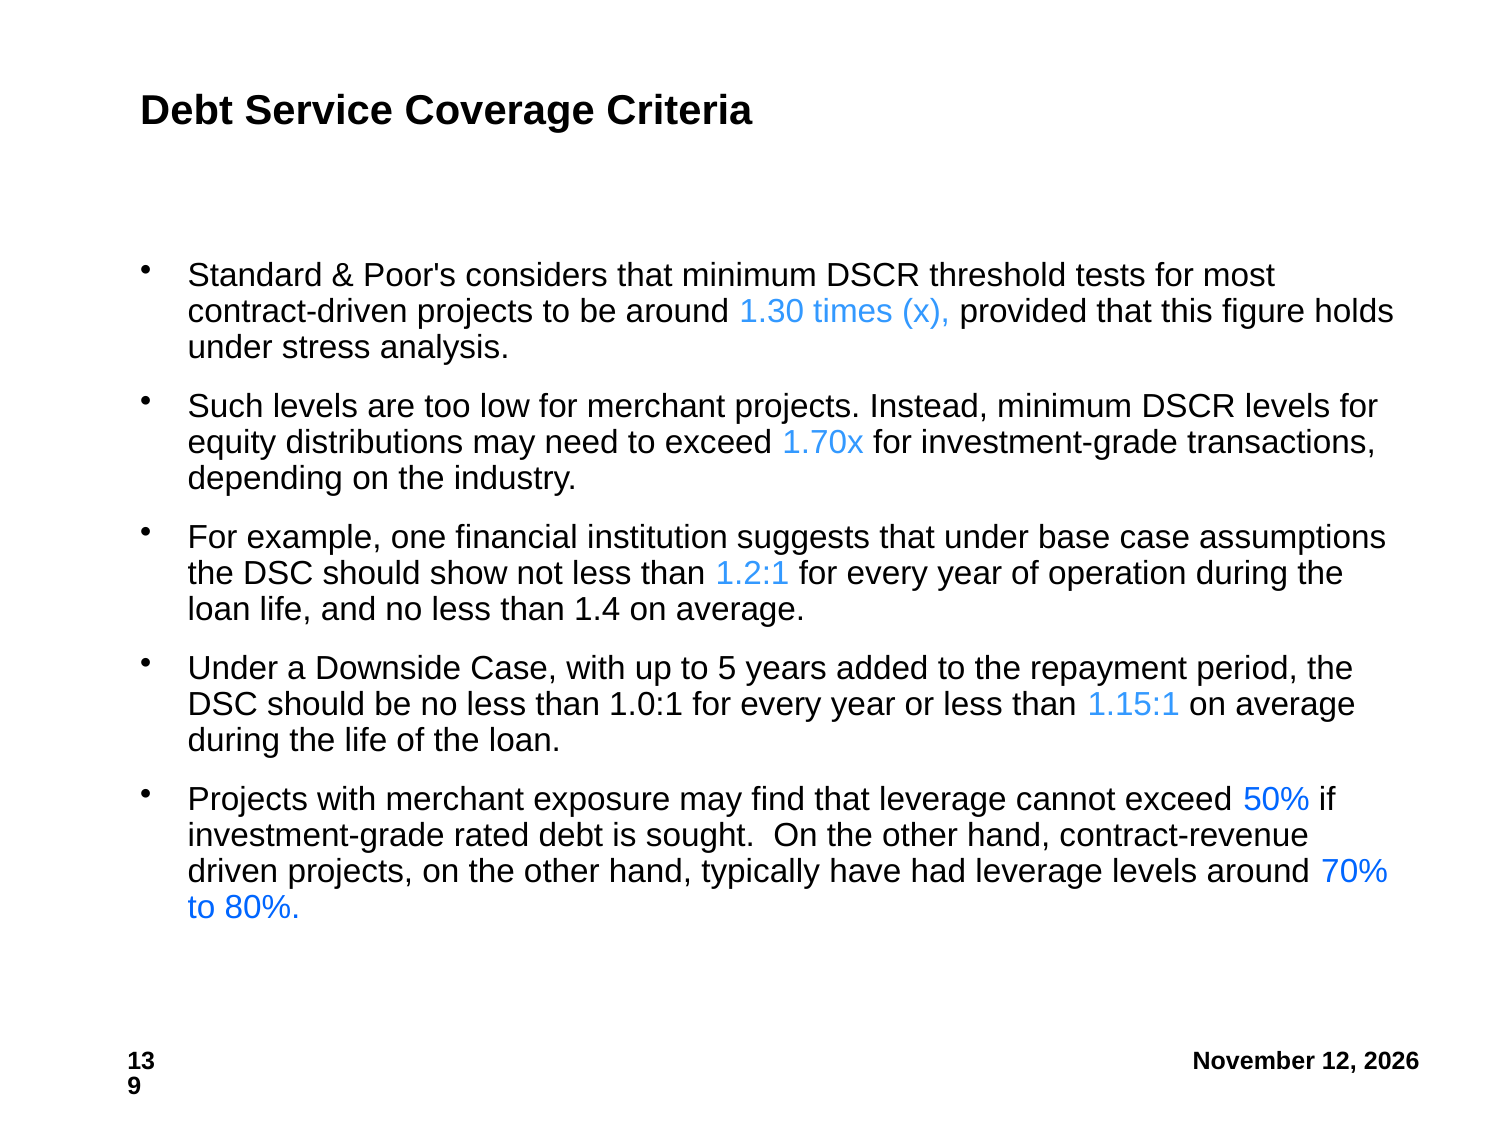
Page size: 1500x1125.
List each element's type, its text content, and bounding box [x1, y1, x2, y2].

title Debt Service Coverage Criteria [124, 74, 1376, 226]
list Standard & Poor's considers that minimum DSCR threshold tests for most contract-driven projects to be around 1.30 times (x), provided that this figure holds under stress analysis. Such levels are too low for merchant projects. Instead, minimum DSCR levels for equity distributions may need to exceed 1.70x for investment-grade transactions, depending on the industry. For example, one financial institution suggests that under base case assumptions the DSC should show not less than 1.2:1 for every year of operation during the loan life, and no less than 1.4 on average. Under a Downside Case, with up to 5 years added to the repayment period, the DSC should be no less than 1.0:1 for every year or less than 1.15:1 on average during the life of the loan. Projects with merchant exposure may find that leverage cannot exceed 50% if investment-grade rated debt is sought. On the other hand, contract-revenue driven projects, on the other hand, typically have had leverage levels around 70% to 80%. [124, 249, 1413, 1001]
